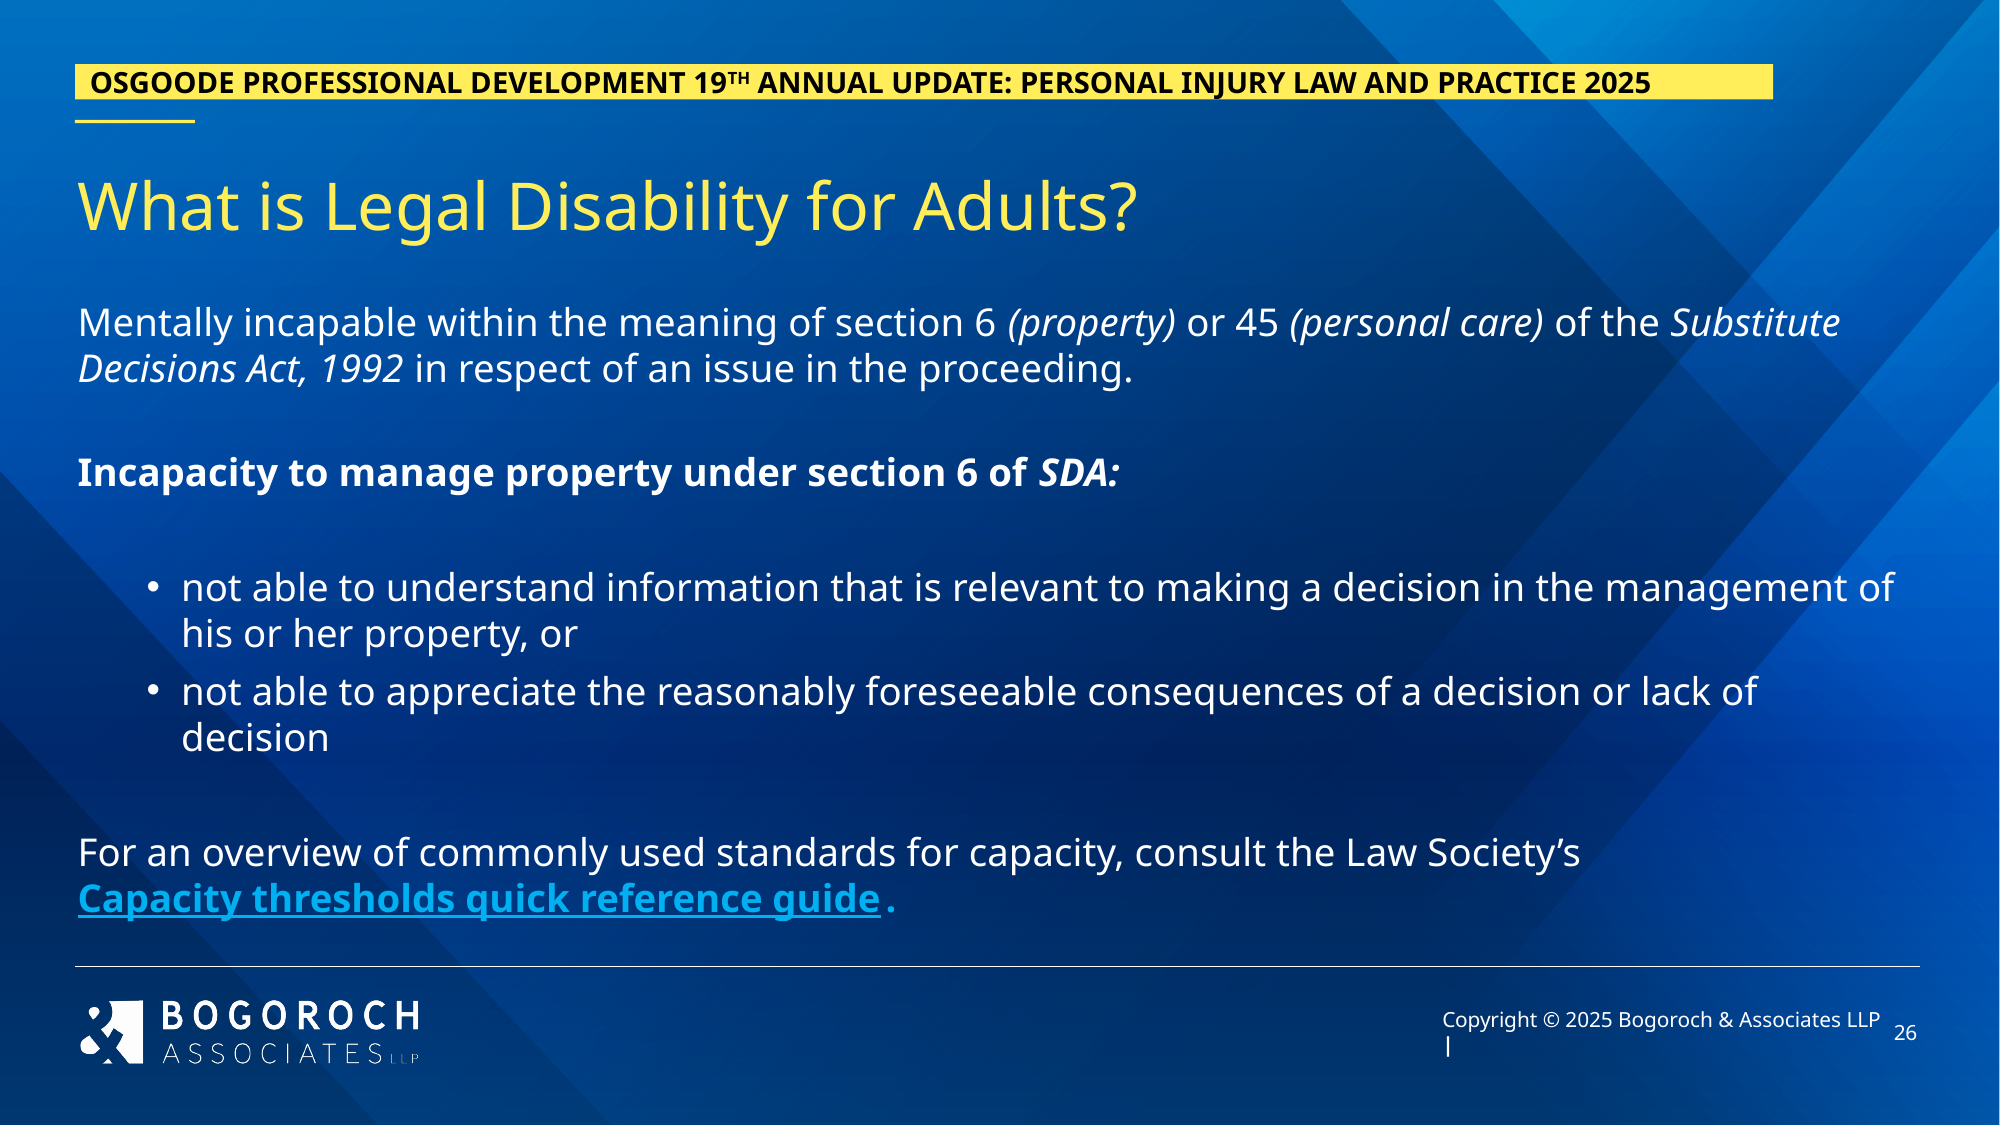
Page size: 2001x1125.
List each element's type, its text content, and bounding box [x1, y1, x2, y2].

title What is Legal Disability for Adults? [77, 165, 1803, 253]
picture [0, 0, 2000, 1125]
list Mentally incapable within the meaning of section 6 (property) or 45 (personal care) of the Substitute Decisions Act, 1992 in respect of an issue in the proceeding. Incapacity to manage property under section 6 of SDA: not able to understand information that is relevant to making a decision in the management of his or her property, or not able to appreciate the reasonably foreseeable consequences of a decision or lack of decision For an overview of commonly used standards for capacity, consult the Law Society’s Capacity thresholds quick reference guide. [77, 290, 1923, 935]
